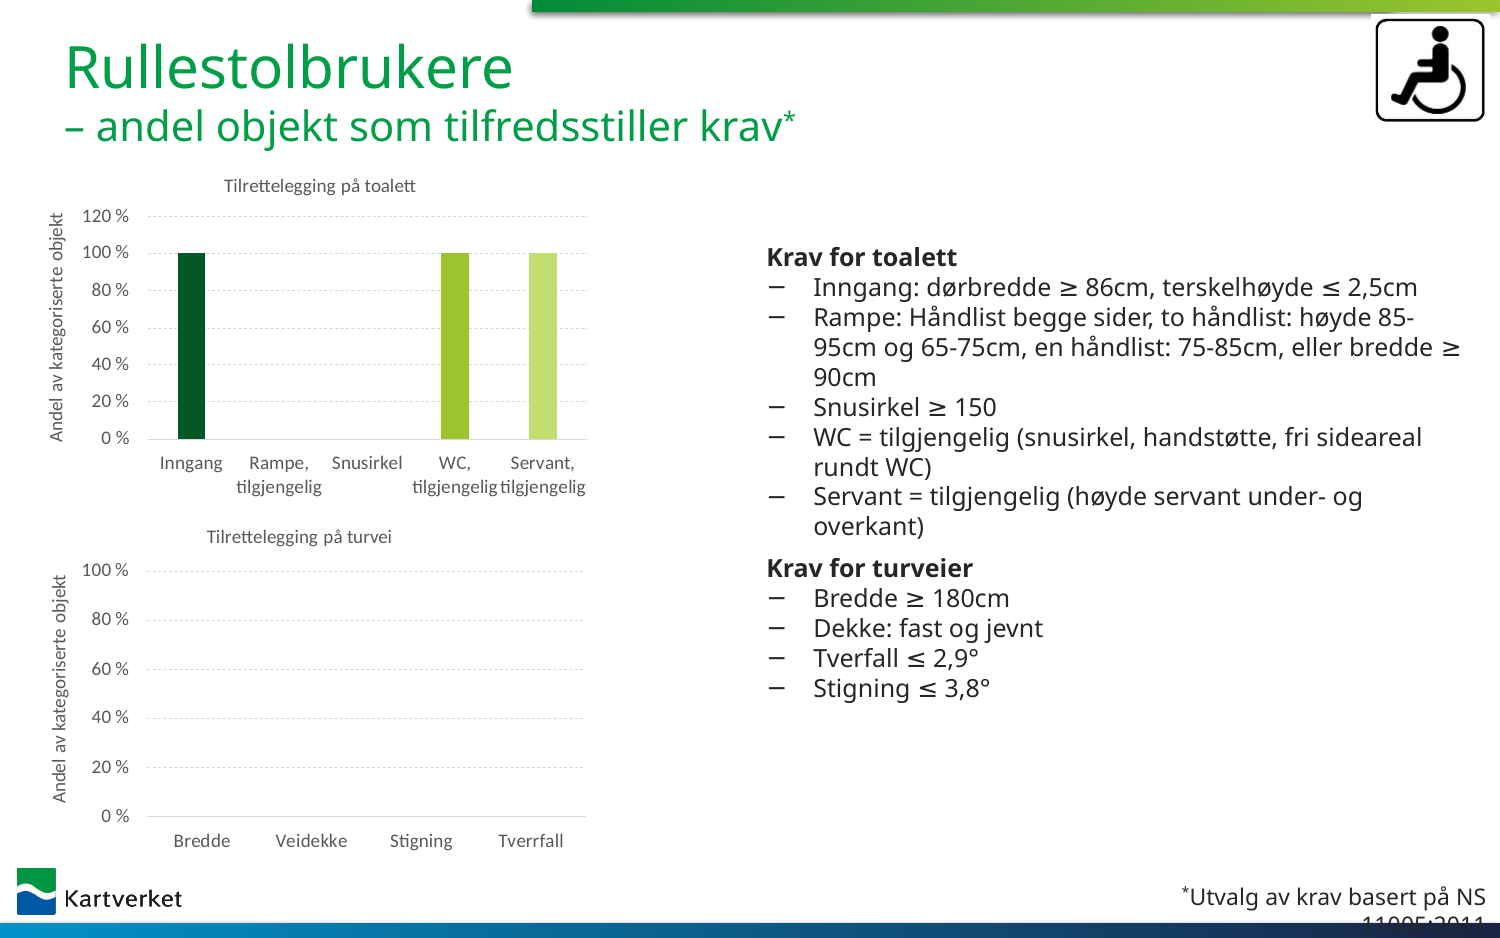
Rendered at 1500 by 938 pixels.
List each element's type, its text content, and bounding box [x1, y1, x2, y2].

text_box Krav for turveier Bredde ≥ 180cm Dekke: fast og jevnt Tverfall ≤ 2,9° Stigning ≤ 3,8° [751, 545, 1483, 710]
picture [41, 166, 598, 505]
text_box *Utvalg av krav basert på NS 11005:2011 [1068, 873, 1500, 938]
text_box Krav for toalett Inngang: dørbredde ≥ 86cm, terskelhøyde ≤ 2,5cm Rampe: Håndlist begge sider, to håndlist: høyde 85-95cm og 65-75cm, en håndlist: 75-85cm, eller bredde ≥ 90cm Snusirkel ≥ 150 WC = tilgjengelig (snusirkel, handstøtte, fri sideareal rundt WC) Servant = tilgjengelig (høyde servant under- og overkant) [751, 234, 1483, 545]
text_box Rullestolbrukere – andel objekt som tilfredsstiller krav* [49, 14, 1431, 158]
picture [1371, 13, 1491, 127]
picture [41, 520, 597, 859]
